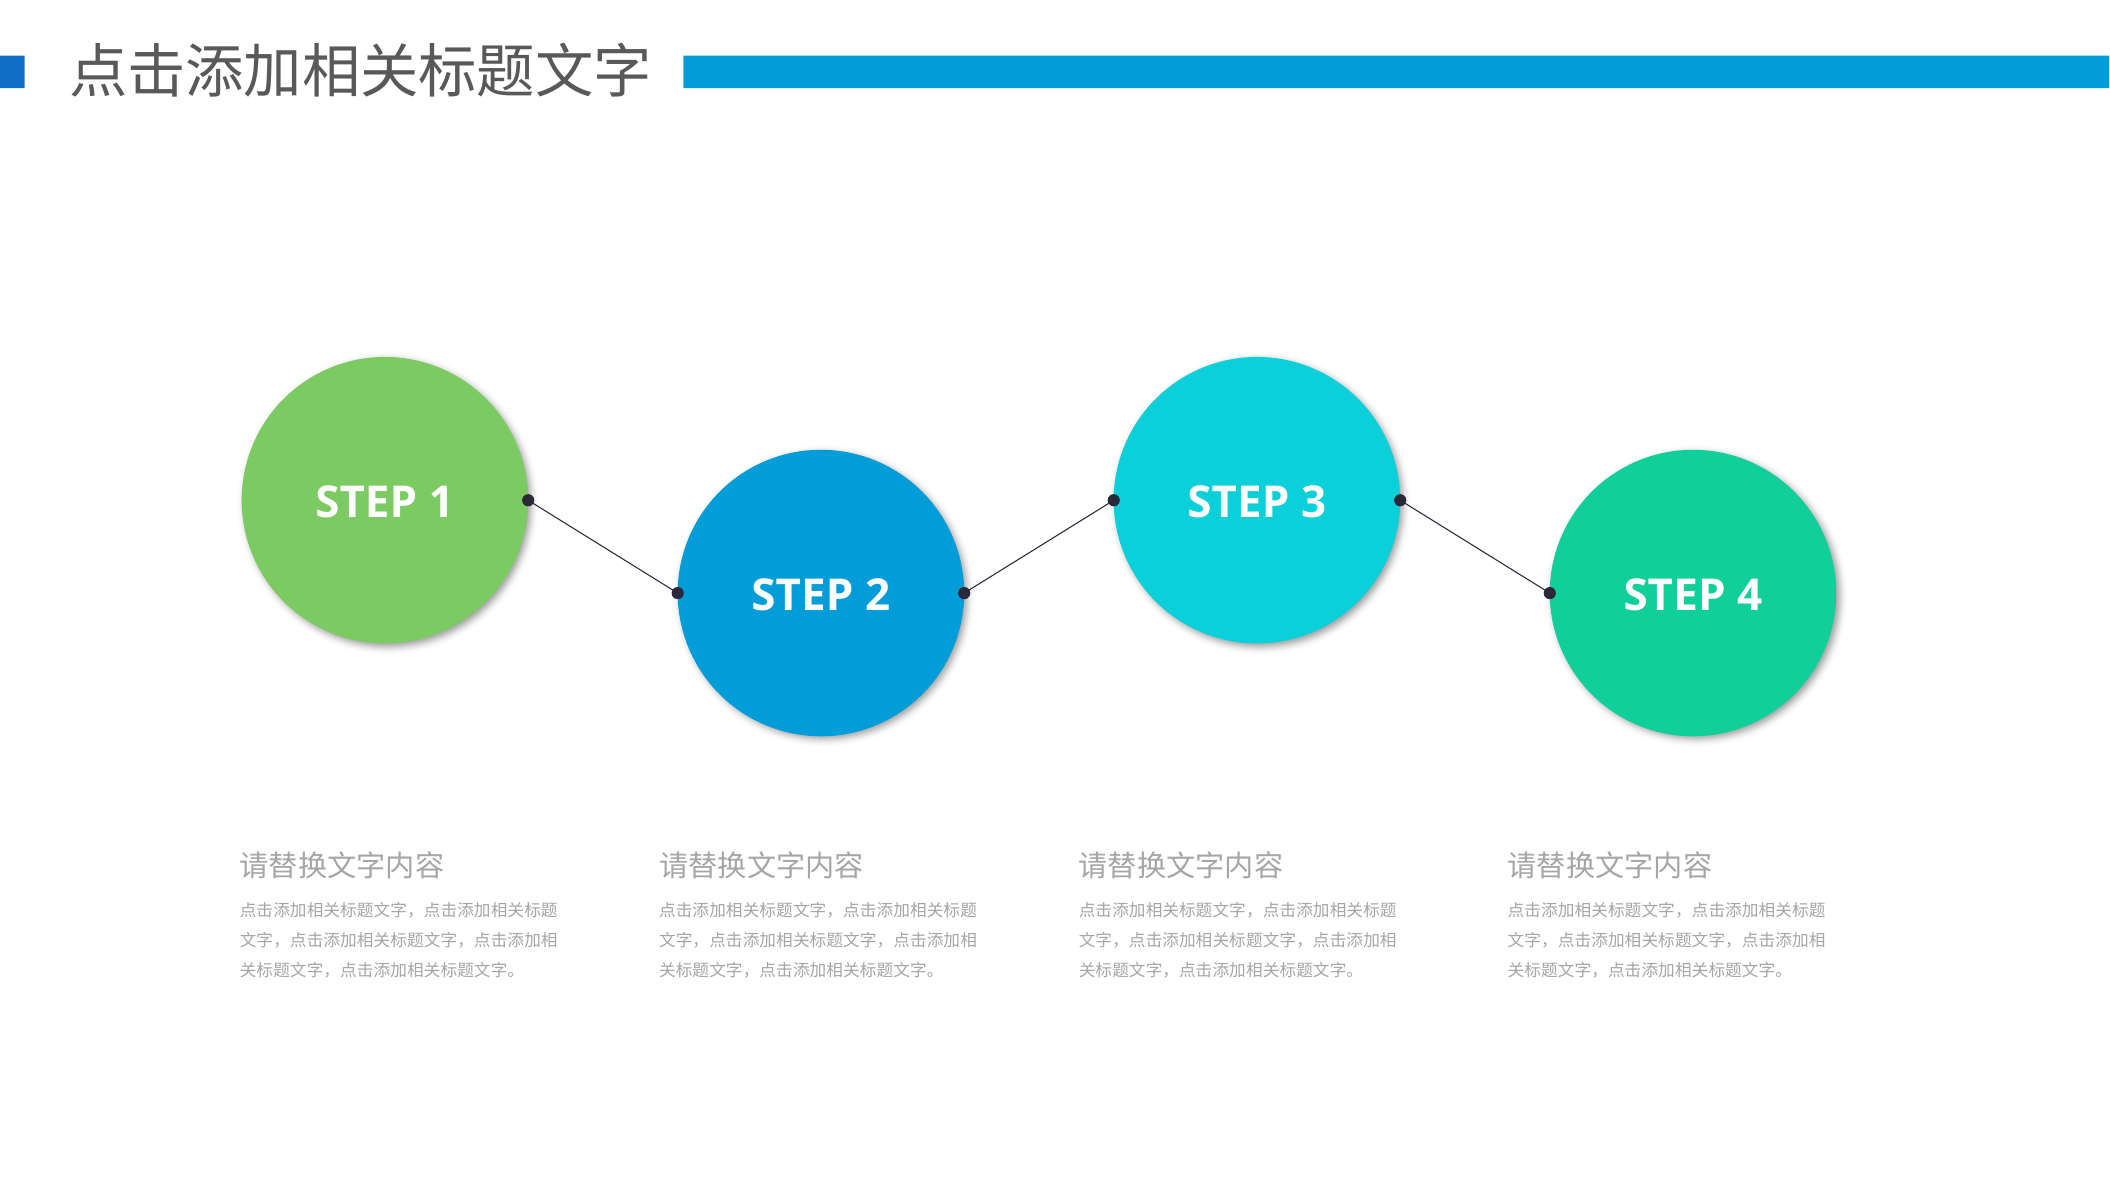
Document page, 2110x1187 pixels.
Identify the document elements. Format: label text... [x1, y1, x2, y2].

text_box 请替换文字内容 [223, 832, 623, 891]
text_box 请替换文字内容 [643, 832, 1043, 891]
text_box 请替换文字内容 [1062, 832, 1462, 891]
text_box 点击添加相关标题文字，点击添加相关标题文字，点击添加相关标题文字，点击添加相关标题文字，点击添加相关标题文字。 [1062, 882, 1429, 988]
text_box STEP 3 [1112, 355, 1402, 645]
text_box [528, 500, 678, 594]
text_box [1400, 500, 1550, 594]
text_box 点击添加相关标题文字，点击添加相关标题文字，点击添加相关标题文字，点击添加相关标题文字，点击添加相关标题文字。 [643, 882, 1010, 988]
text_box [964, 500, 1114, 594]
text_box 点击添加相关标题文字 [54, 26, 667, 112]
text_box STEP 2 [676, 448, 966, 738]
text_box STEP 4 [1548, 448, 1838, 738]
text_box STEP 1 [240, 355, 530, 645]
text_box 请替换文字内容 [1491, 832, 1891, 891]
text_box 点击添加相关标题文字，点击添加相关标题文字，点击添加相关标题文字，点击添加相关标题文字，点击添加相关标题文字。 [223, 882, 590, 988]
text_box 点击添加相关标题文字，点击添加相关标题文字，点击添加相关标题文字，点击添加相关标题文字，点击添加相关标题文字。 [1491, 882, 1858, 988]
